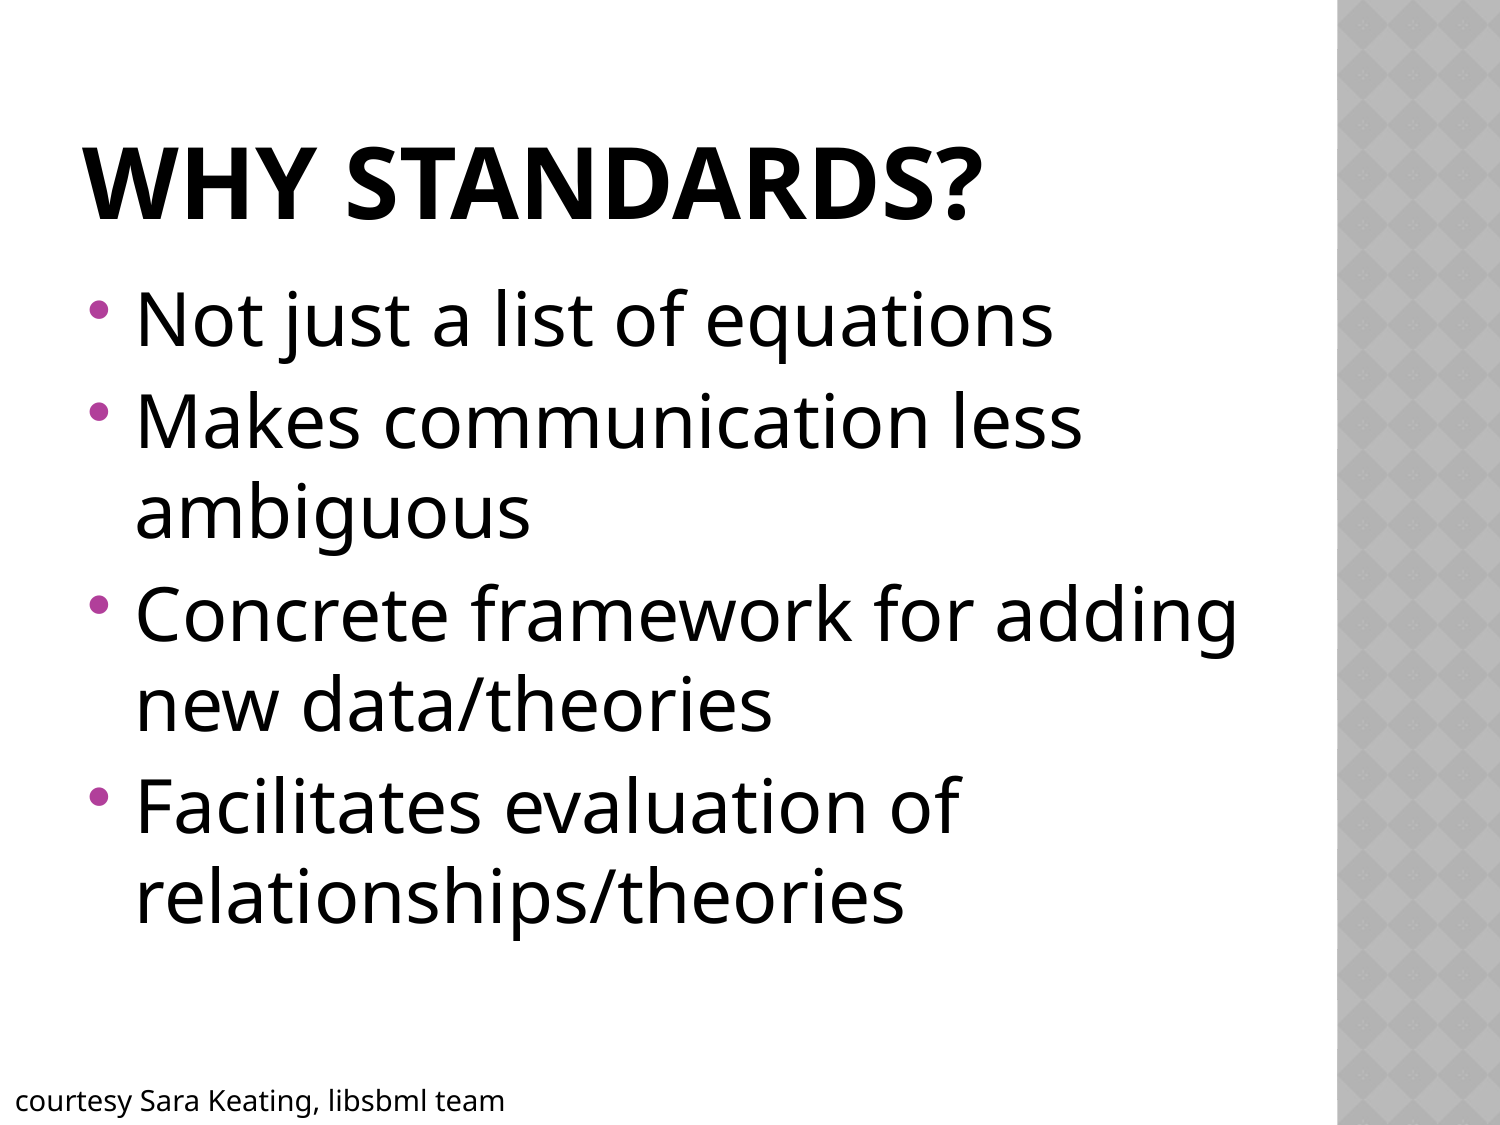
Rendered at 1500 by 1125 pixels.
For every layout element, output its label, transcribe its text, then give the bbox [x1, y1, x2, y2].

text_box courtesy Sara Keating, libsbml team [0, 1074, 1500, 1125]
title Why standards? [75, 52, 1263, 240]
list Not just a list of equations Makes communication less ambiguous Concrete framework for adding new data/theories Facilitates evaluation of relationships/theories [75, 264, 1263, 1059]
